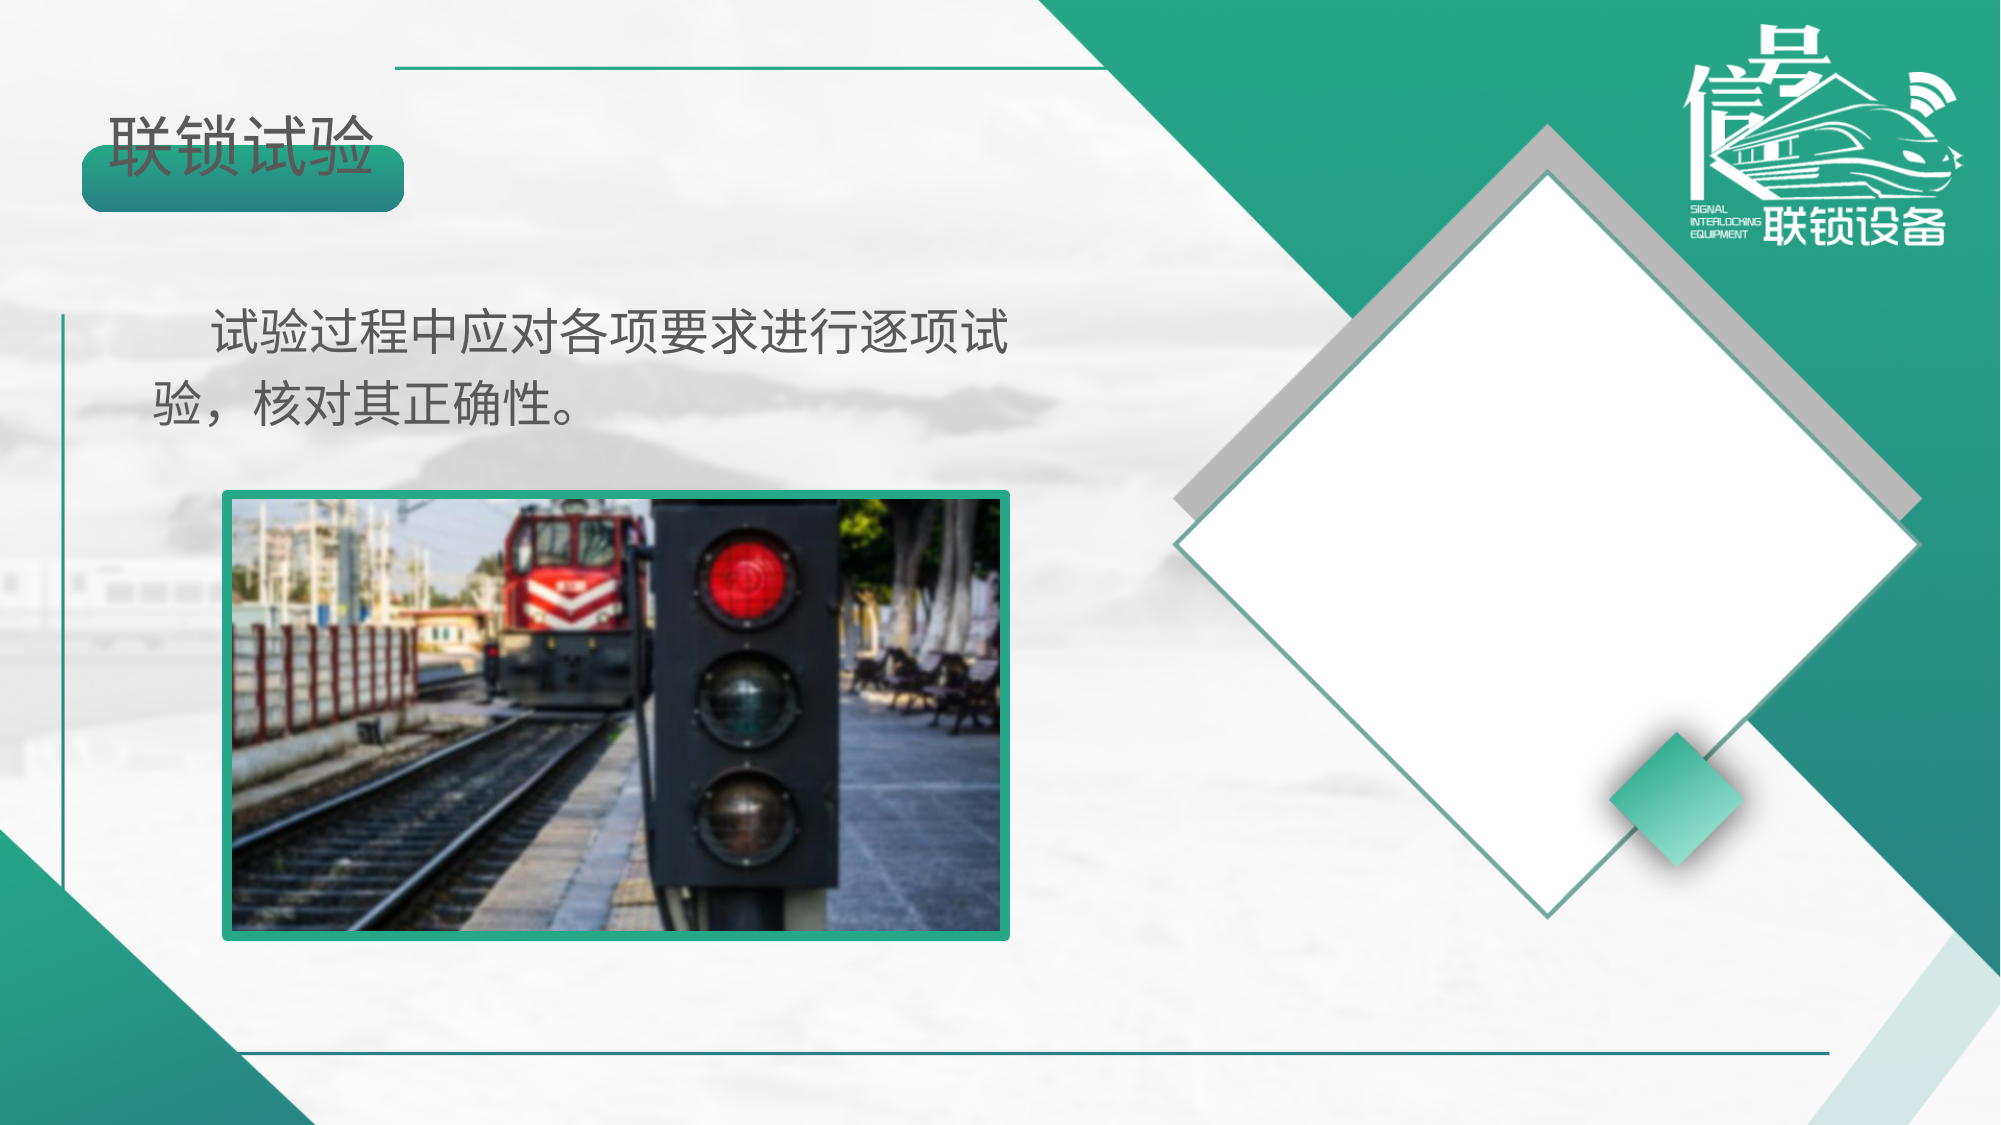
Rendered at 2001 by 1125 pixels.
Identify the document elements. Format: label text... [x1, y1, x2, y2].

text_box 试验过程中应对各项要求进行逐项试验，核对其正确性。 [81, 280, 1071, 440]
picture [0, 0, 2001, 1125]
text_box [81, 97, 405, 213]
